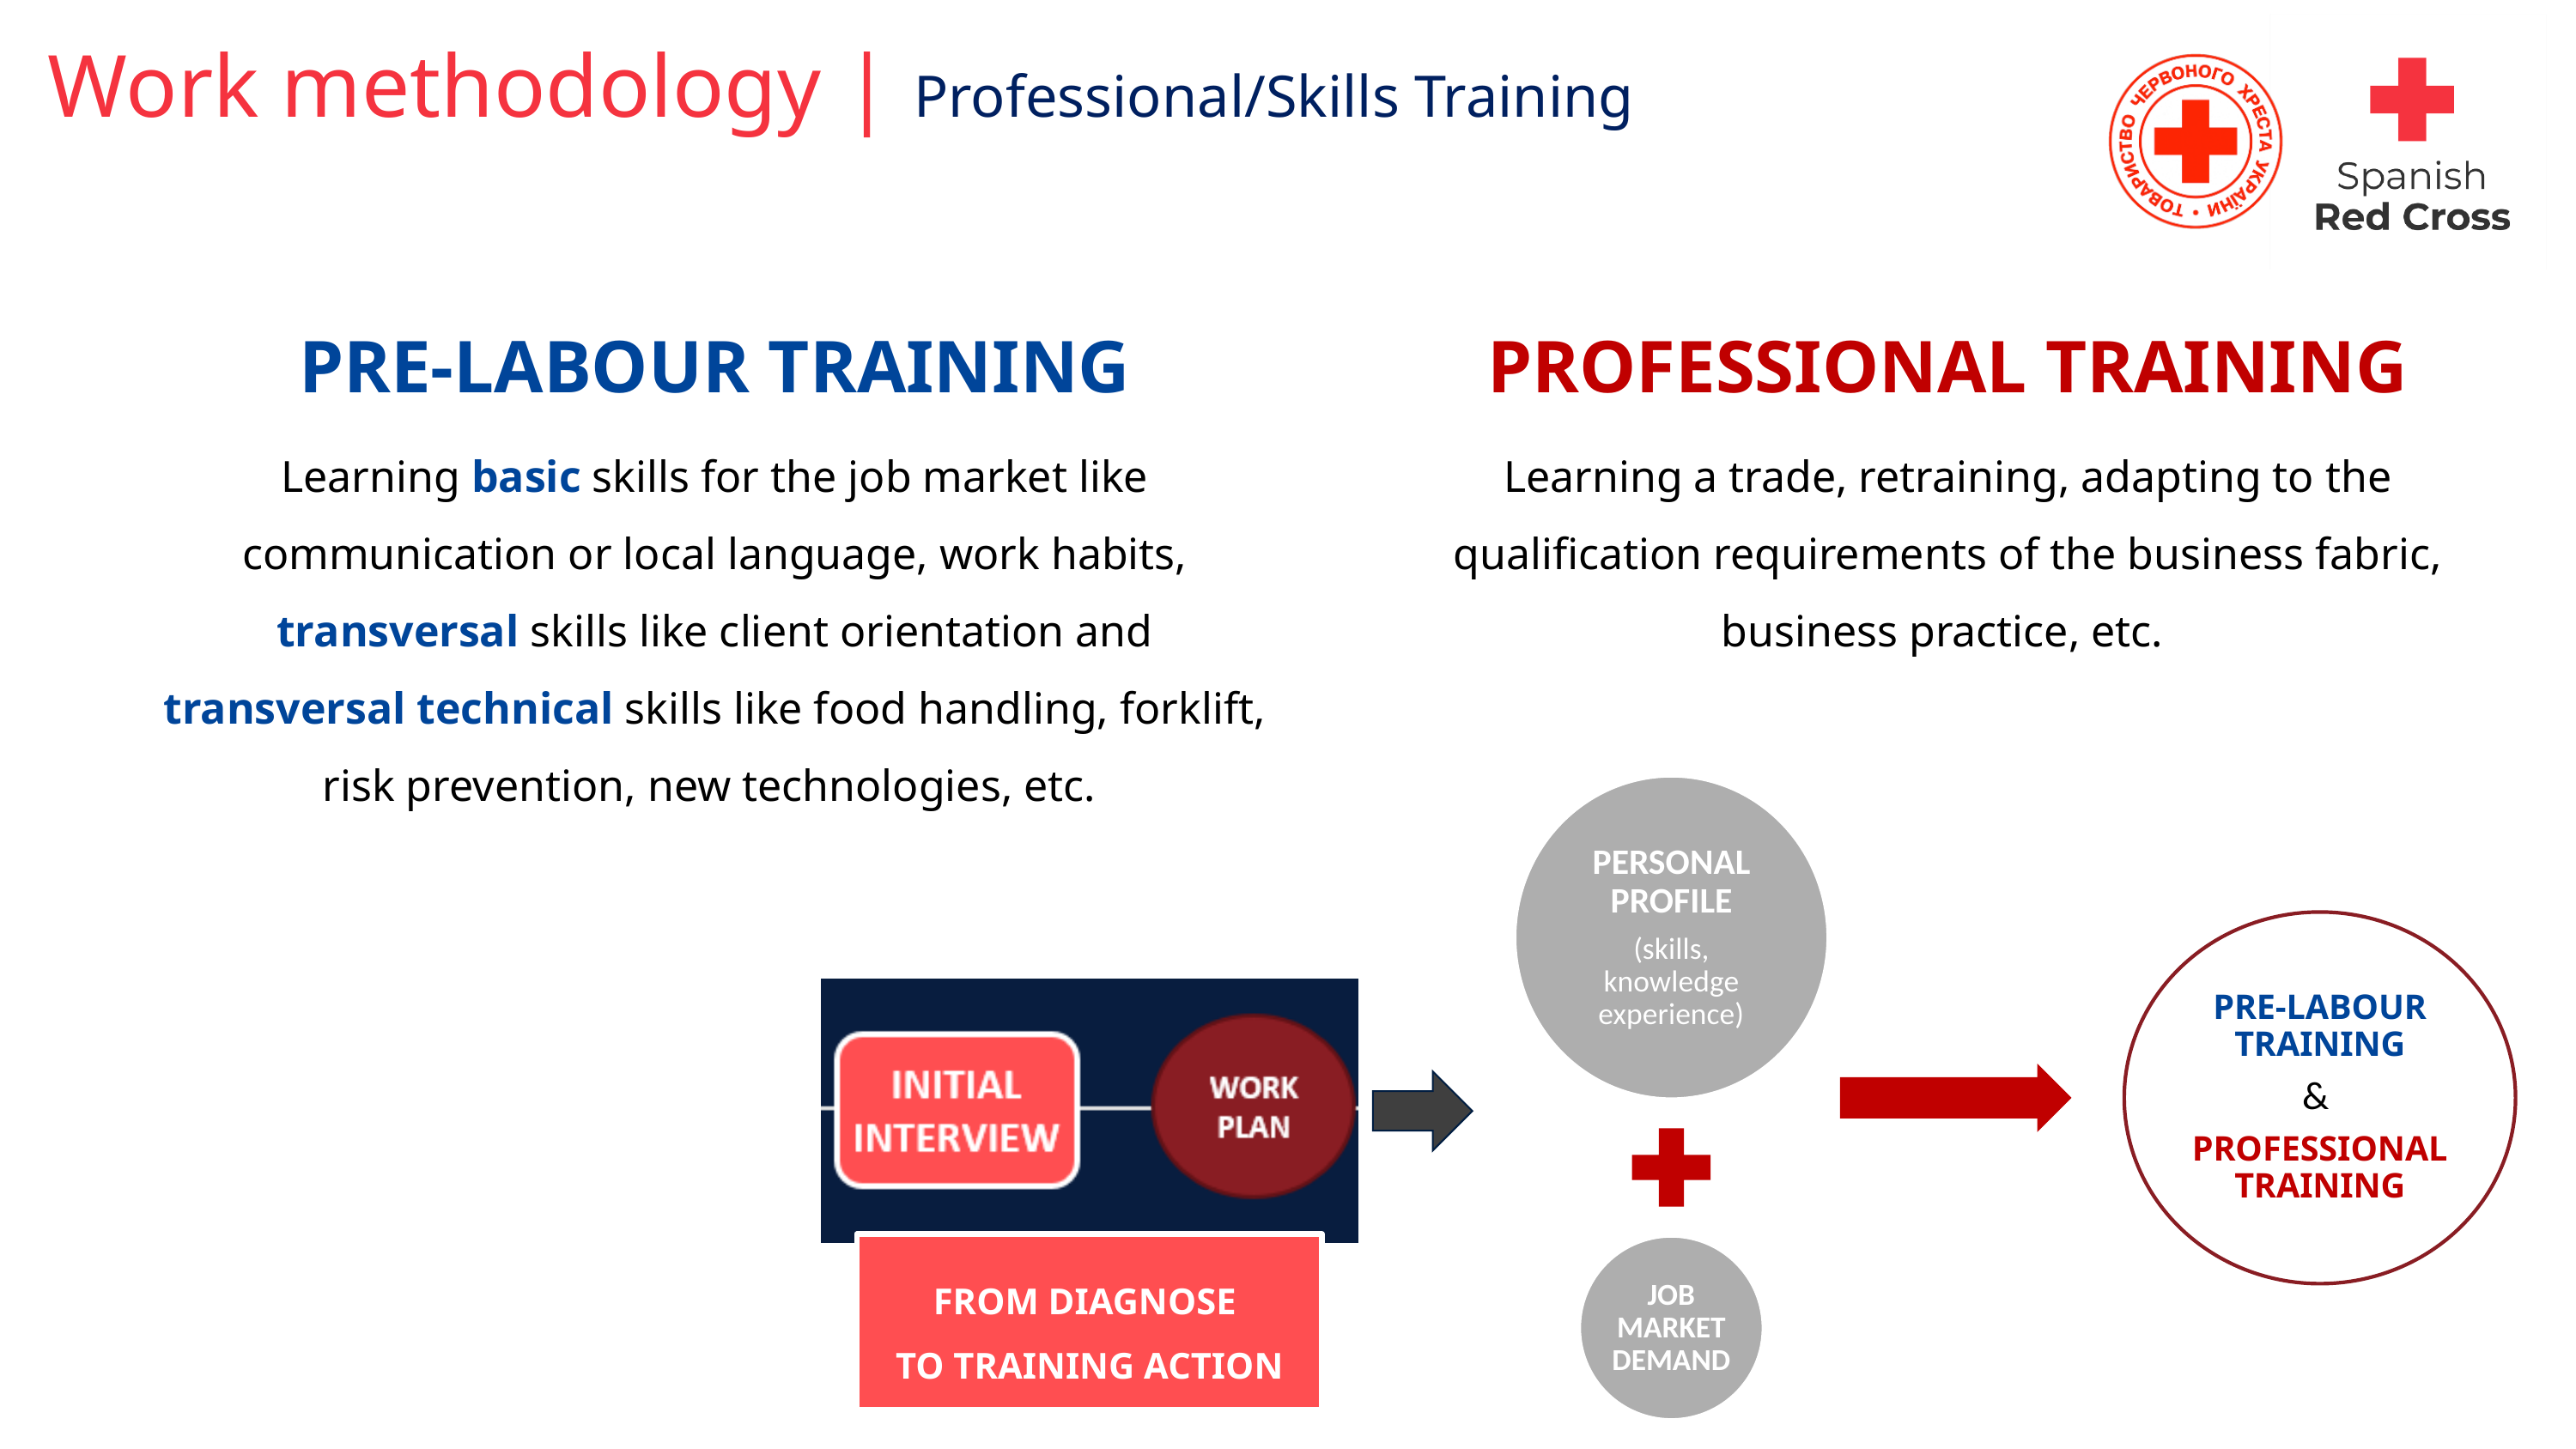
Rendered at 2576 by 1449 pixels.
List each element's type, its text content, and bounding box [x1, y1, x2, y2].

picture [2100, 3, 2547, 281]
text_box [1303, 775, 2543, 1421]
text_box PROFESSIONAL TRAINING Learning a trade, retraining, adapting to the qualification requirements of the business fabric, business practice, etc. [1389, 271, 2506, 663]
text_box Work methodology | Professional/Skills Training [41, 24, 1893, 141]
picture [820, 979, 1358, 1243]
text_box PRE-LABOUR TRAINING Learning basic skills for the job market like communication or local language, work habits, transversal skills like client orientation and transversal technical skills like food handling, forklift, risk prevention, new technologies, etc. [156, 271, 1273, 817]
text_box FROM DIAGNOSE TO TRAINING ACTION [854, 1243, 1303, 1412]
